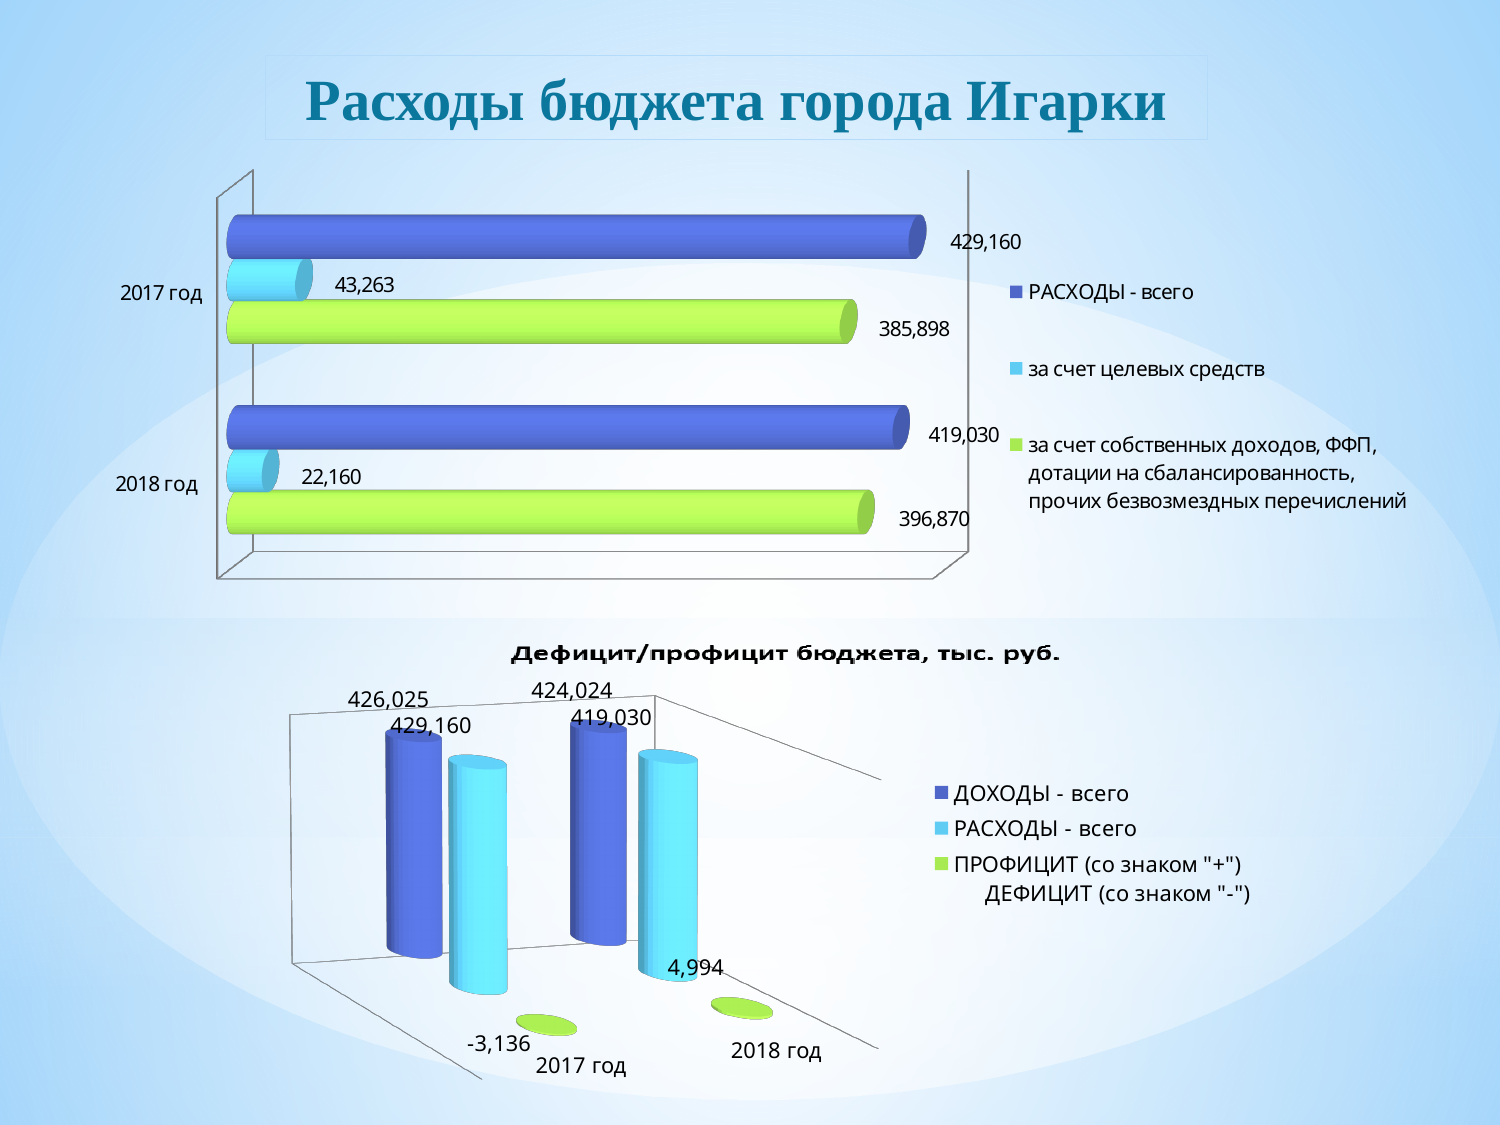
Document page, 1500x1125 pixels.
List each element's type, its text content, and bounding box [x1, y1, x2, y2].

chart [270, 609, 1274, 1107]
chart [76, 160, 1436, 588]
text_box Расходы бюджета города Игарки [265, 55, 1208, 140]
